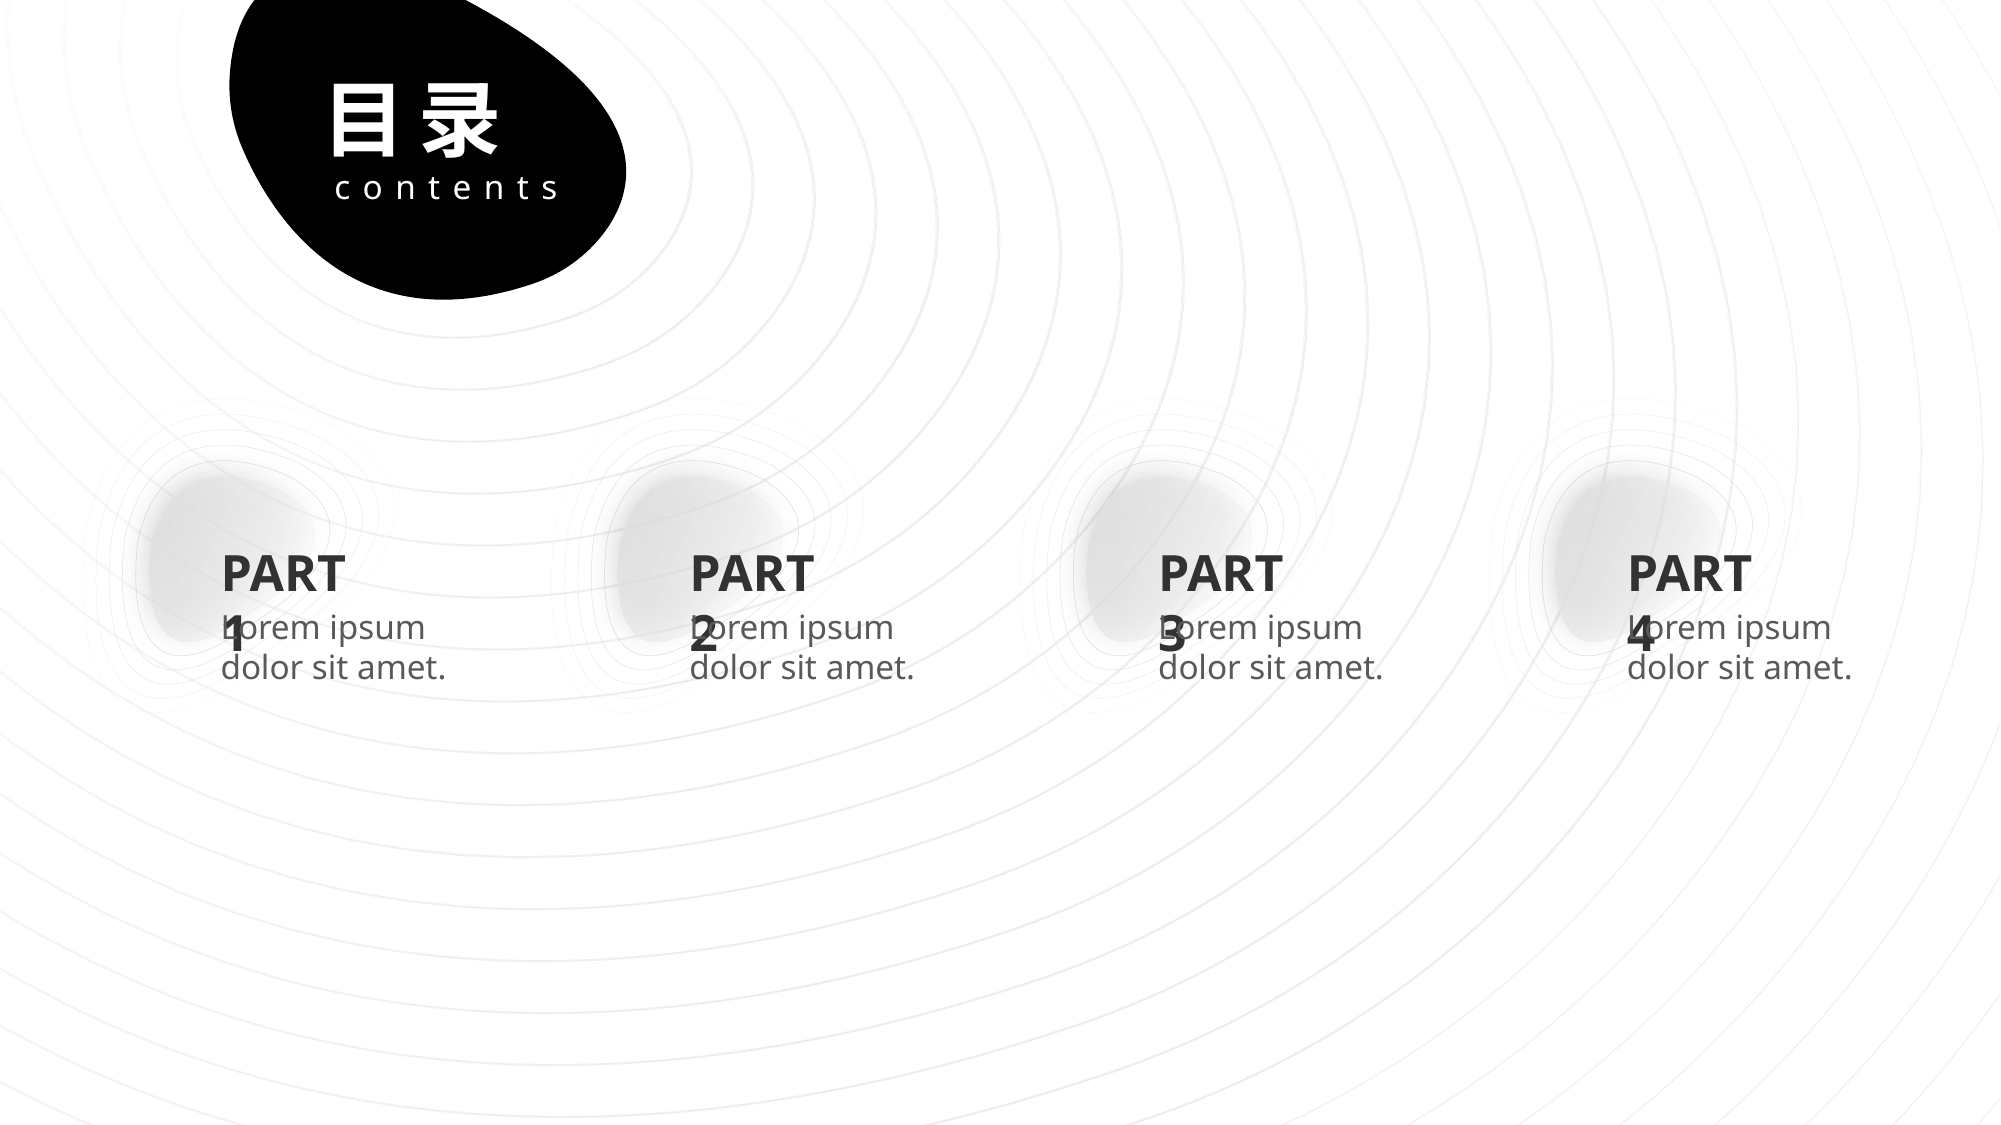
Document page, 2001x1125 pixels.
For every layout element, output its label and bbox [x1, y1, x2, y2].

text_box [533, 377, 998, 748]
text_box [1002, 377, 1467, 748]
picture [0, 0, 2000, 1125]
text_box [1471, 377, 1935, 748]
text_box [65, 377, 529, 748]
